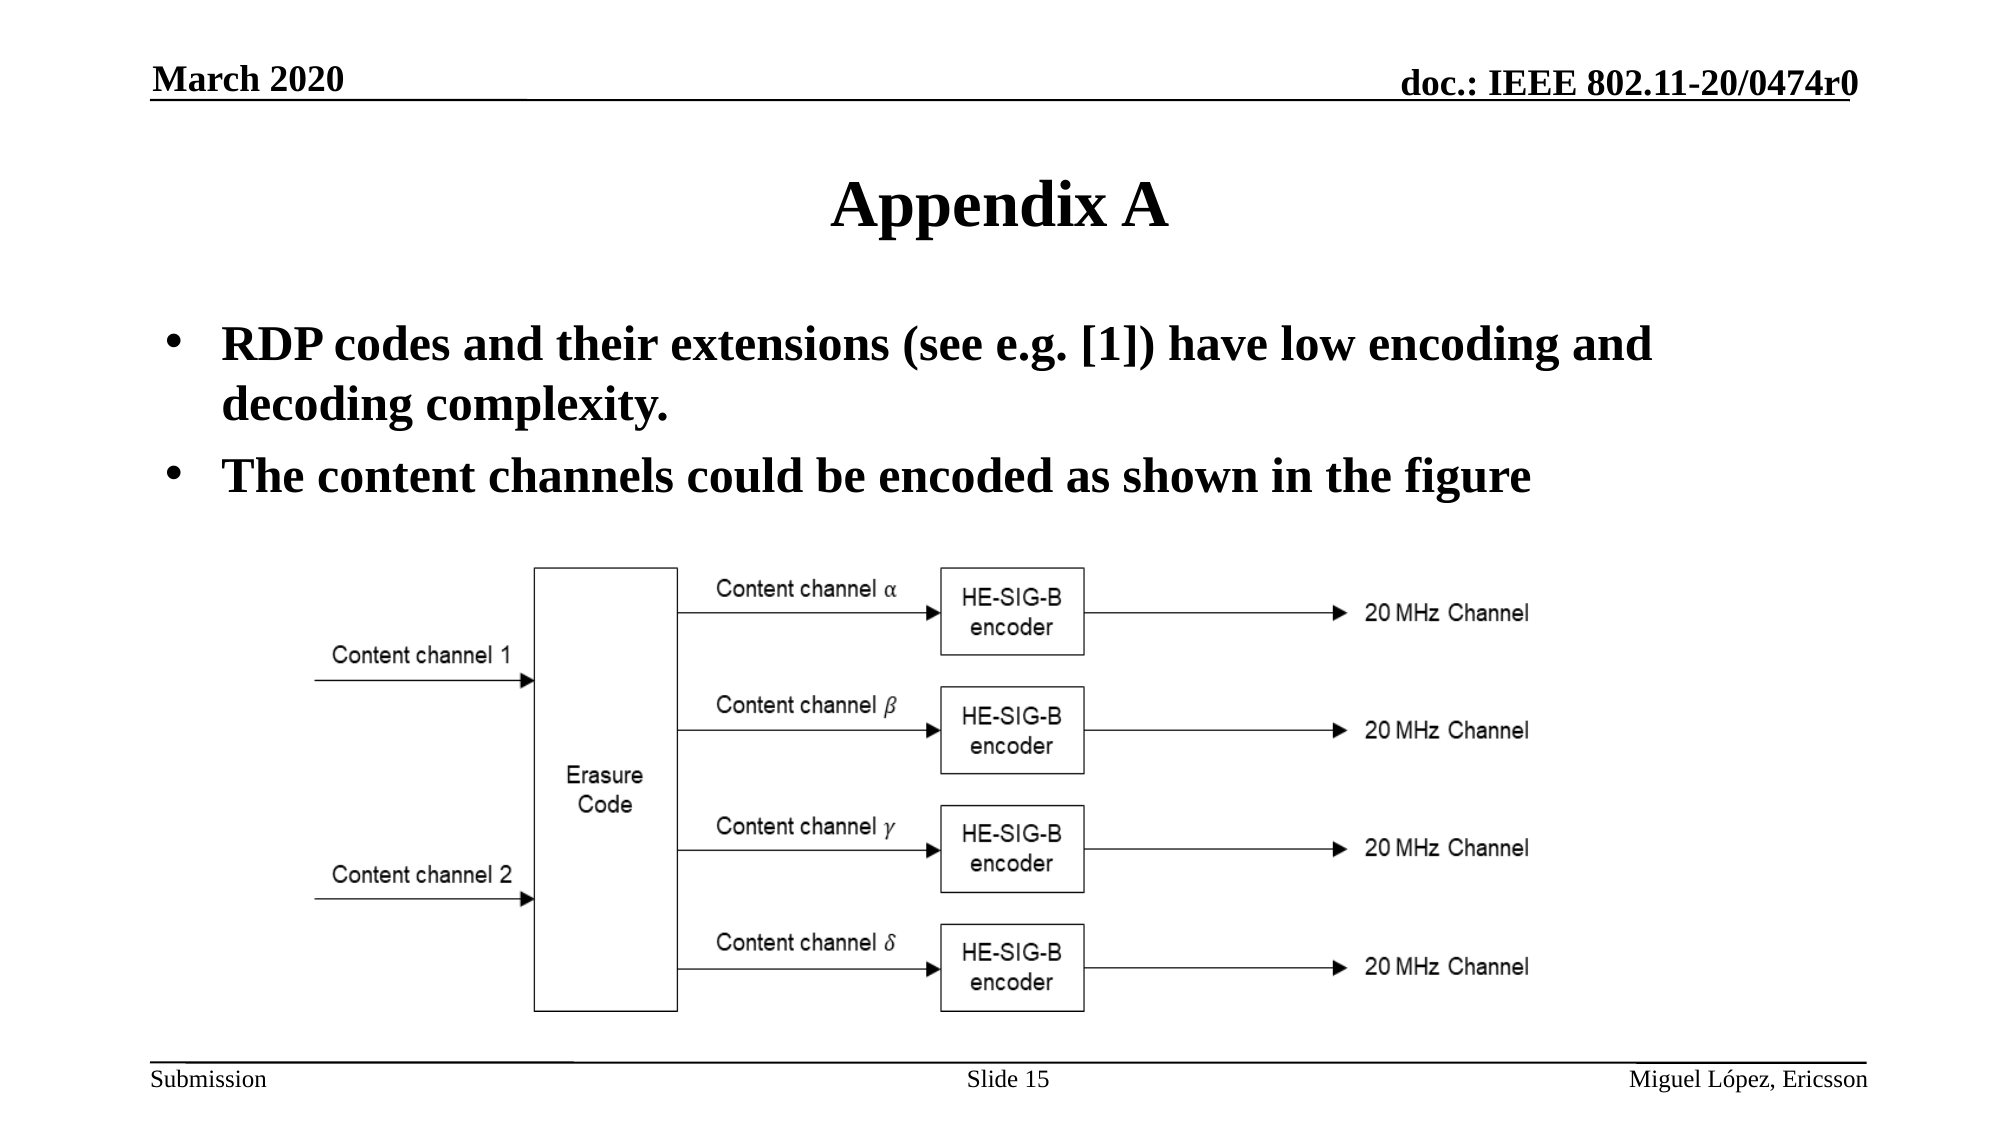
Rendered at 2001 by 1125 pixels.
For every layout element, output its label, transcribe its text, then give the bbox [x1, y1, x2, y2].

title Appendix A [149, 112, 1850, 288]
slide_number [152, 54, 563, 100]
footer Miguel López, Ericsson [1171, 1061, 1869, 1093]
slide_number Slide 15 [950, 1061, 1067, 1123]
list RDP codes and their extensions (see e.g. [1]) have low encoding and decoding complexity. The content channels could be encoded as shown in the figure [149, 302, 1850, 978]
picture [314, 565, 1568, 1012]
